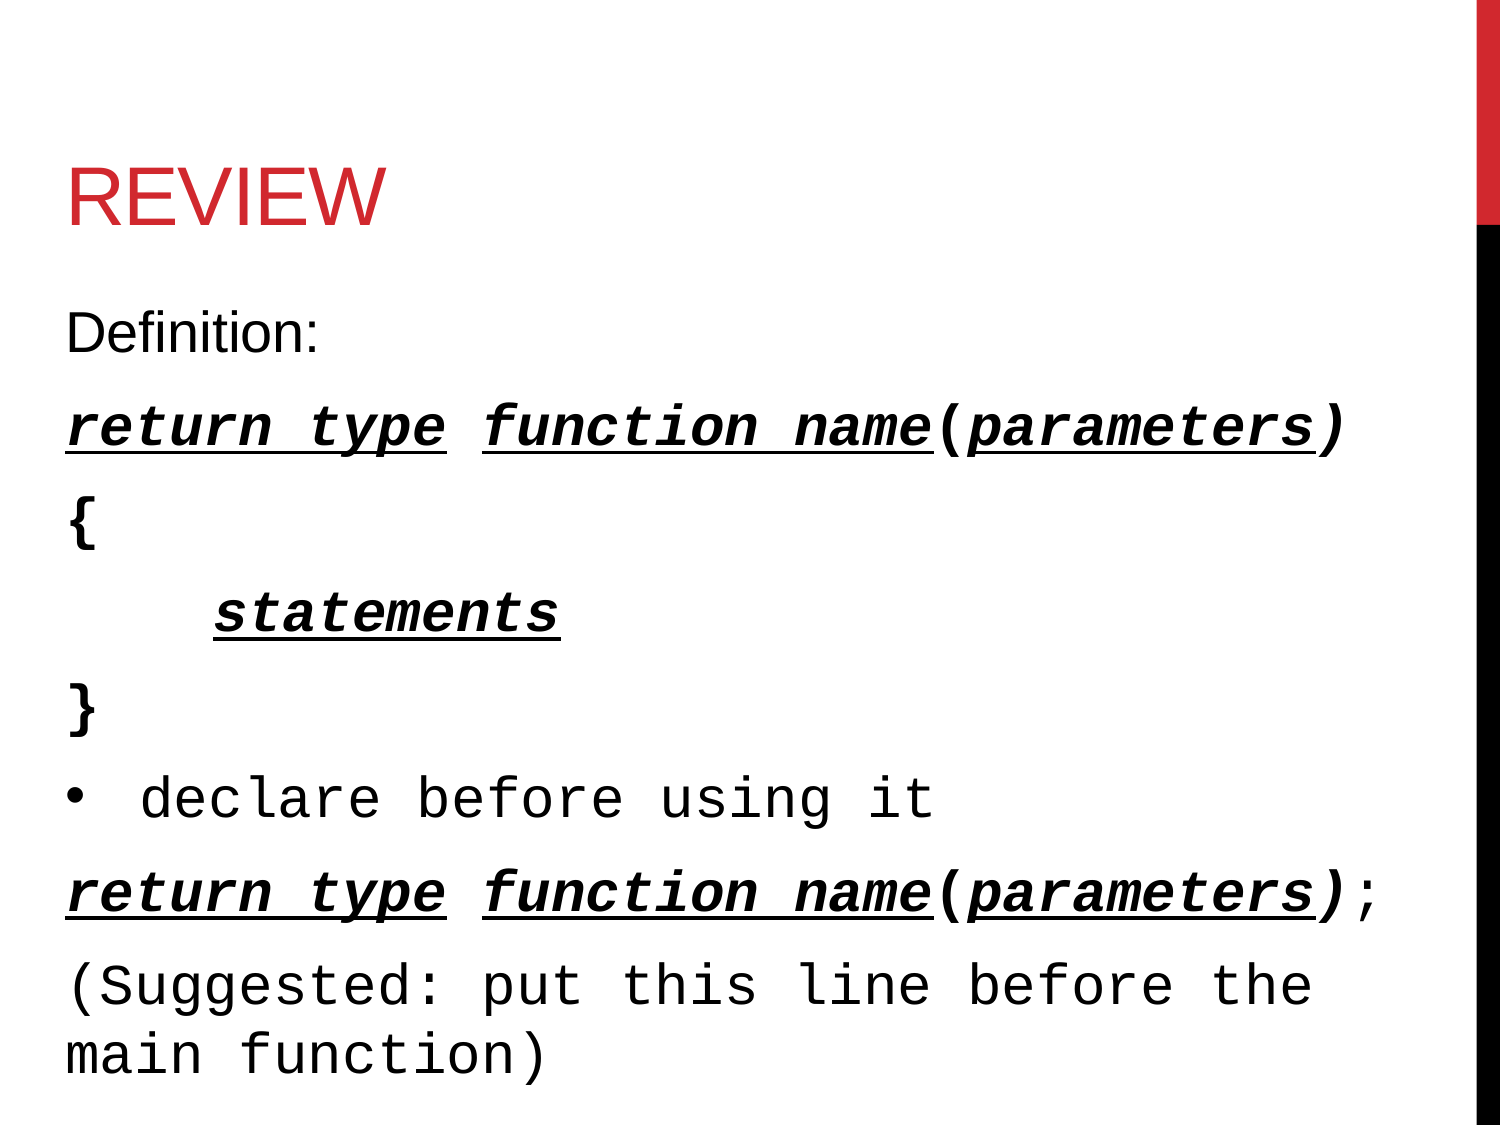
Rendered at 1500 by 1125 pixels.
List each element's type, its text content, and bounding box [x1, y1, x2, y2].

list Definition: return type function name(parameters) { statements } declare before using it return type function name(parameters); (Suggested: put this line before the main function) [49, 287, 1473, 1101]
title Review [49, 25, 1000, 250]
